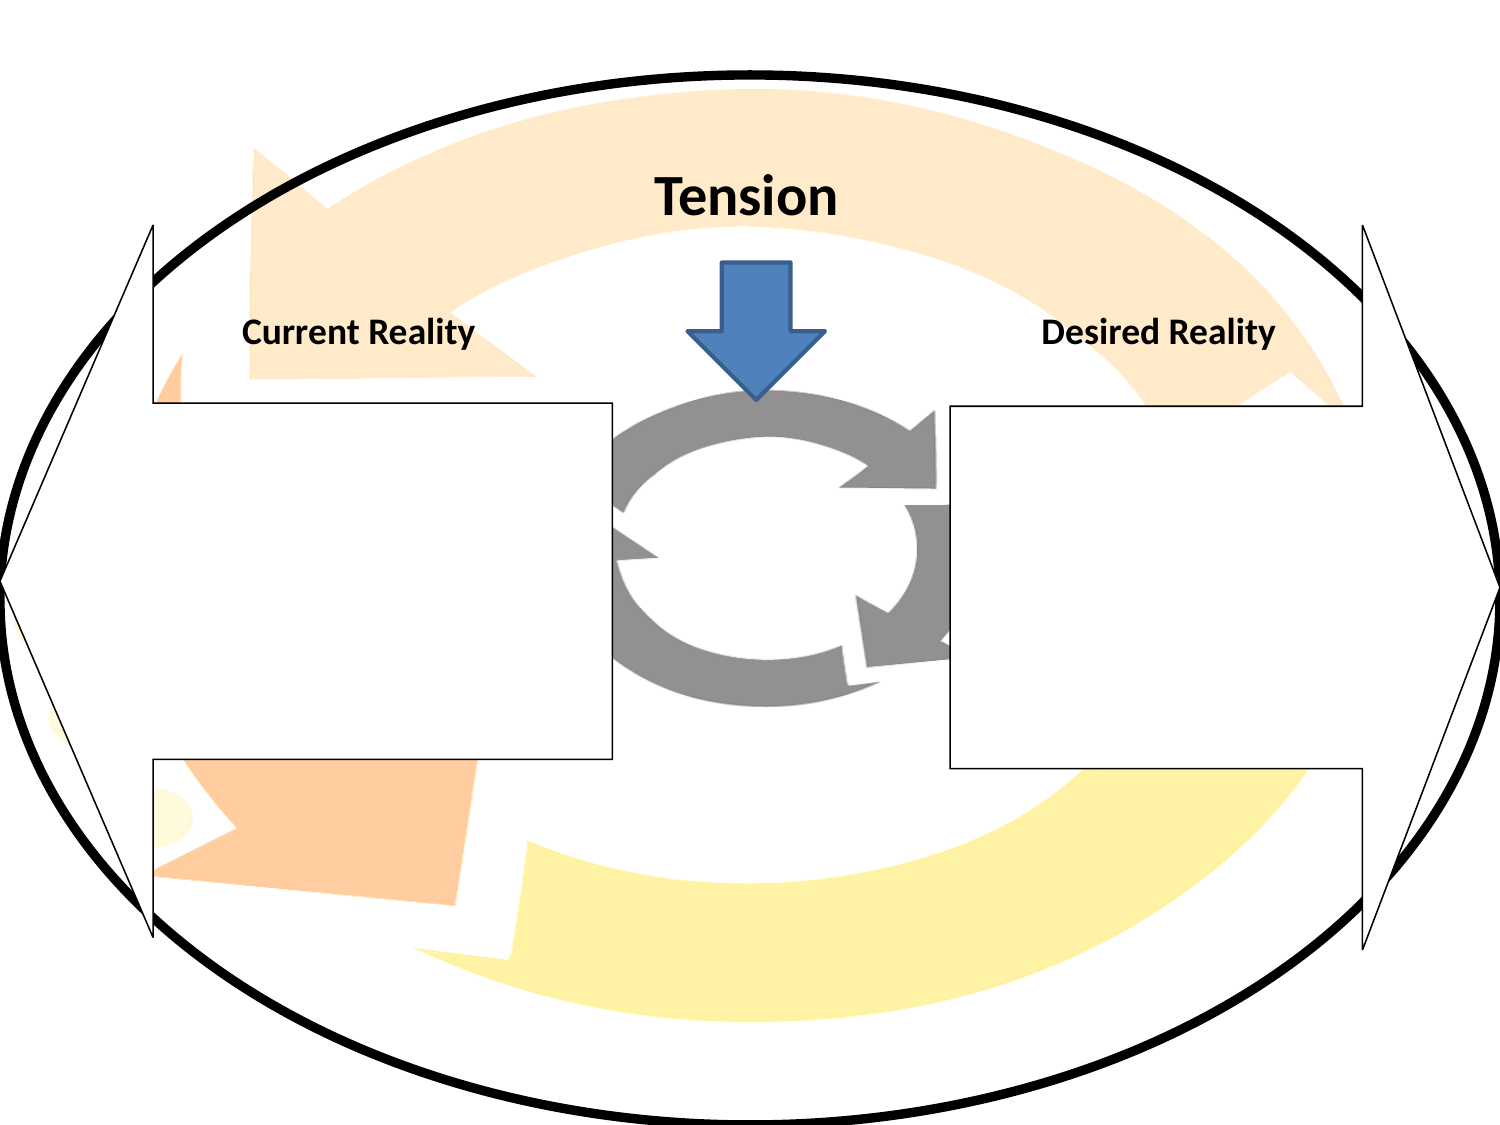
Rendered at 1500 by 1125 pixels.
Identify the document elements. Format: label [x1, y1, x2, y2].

text_box [0, 74, 1500, 1125]
